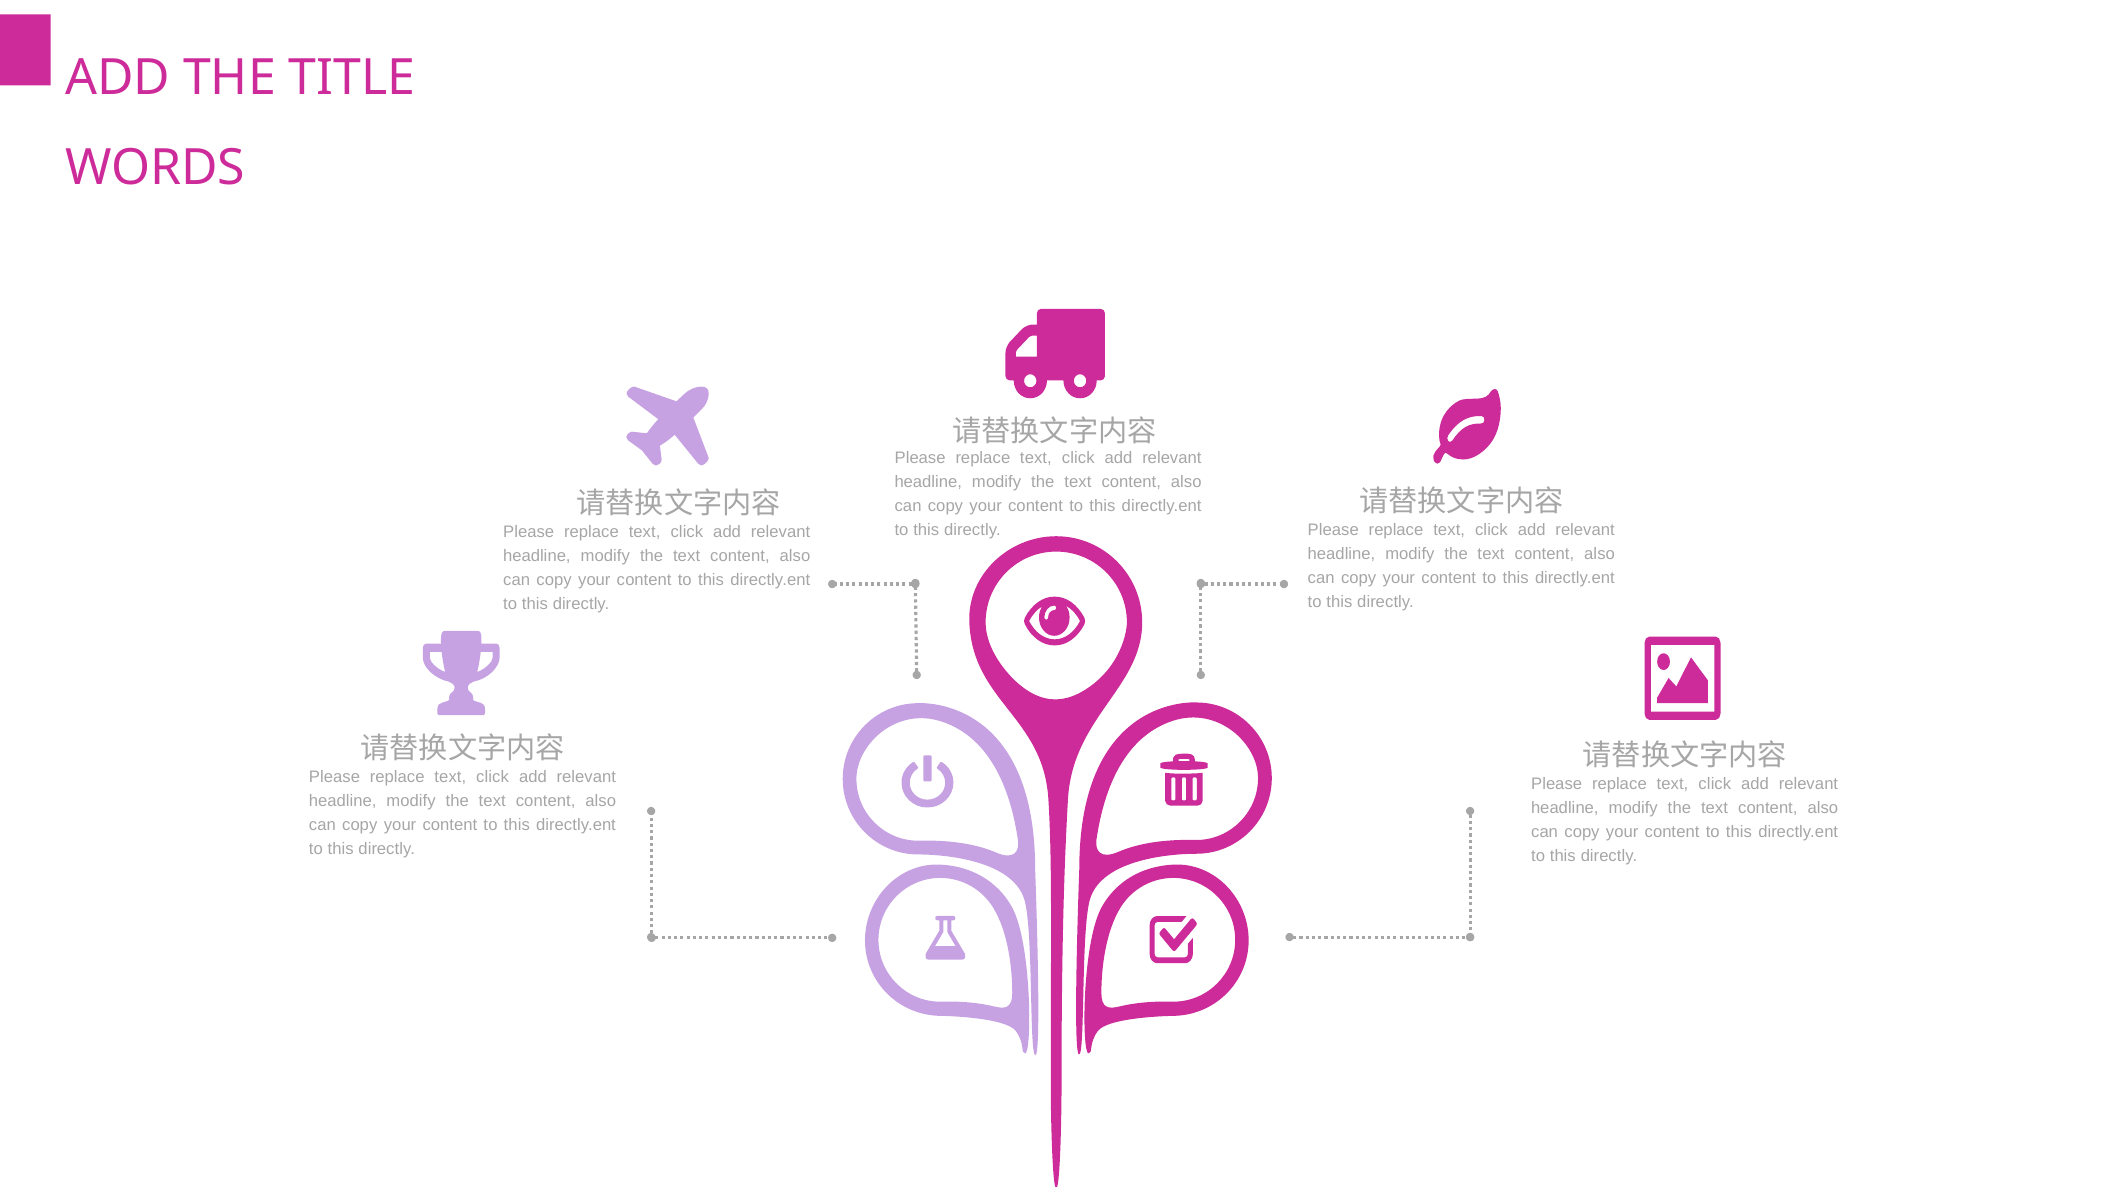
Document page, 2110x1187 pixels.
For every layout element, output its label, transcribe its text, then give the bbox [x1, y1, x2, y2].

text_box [1072, 694, 1272, 1057]
text_box ADD THE TITLE WORDS [50, 7, 583, 202]
text_box 请替换文字内容 [1582, 729, 1788, 768]
text_box Please replace text, click add relevant headline, modify the text content, also can copy your content to this directly.ent to this directly. [503, 517, 811, 613]
text_box 请替换文字内容 [1359, 475, 1564, 514]
text_box 请替换文字内容 [576, 477, 782, 517]
text_box [422, 630, 500, 716]
text_box Please replace text, click add relevant headline, modify the text content, also can copy your content to this directly.ent to this directly. [1531, 768, 1839, 865]
text_box [1005, 308, 1105, 399]
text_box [864, 862, 1032, 1054]
text_box [1433, 389, 1501, 464]
text_box [1644, 636, 1721, 720]
text_box Please replace text, click add relevant headline, modify the text content, also can copy your content to this directly.ent to this directly. [308, 762, 617, 859]
text_box Please replace text, click add relevant headline, modify the text content, also can copy your content to this directly.ent to this directly. [1307, 514, 1616, 611]
text_box 请替换文字内容 [952, 405, 1158, 443]
text_box [626, 386, 709, 466]
text_box Please replace text, click add relevant headline, modify the text content, also can copy your content to this directly.ent to this directly. [894, 443, 1203, 539]
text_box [842, 694, 1043, 1058]
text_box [967, 536, 1143, 1187]
text_box 请替换文字内容 [360, 722, 566, 762]
